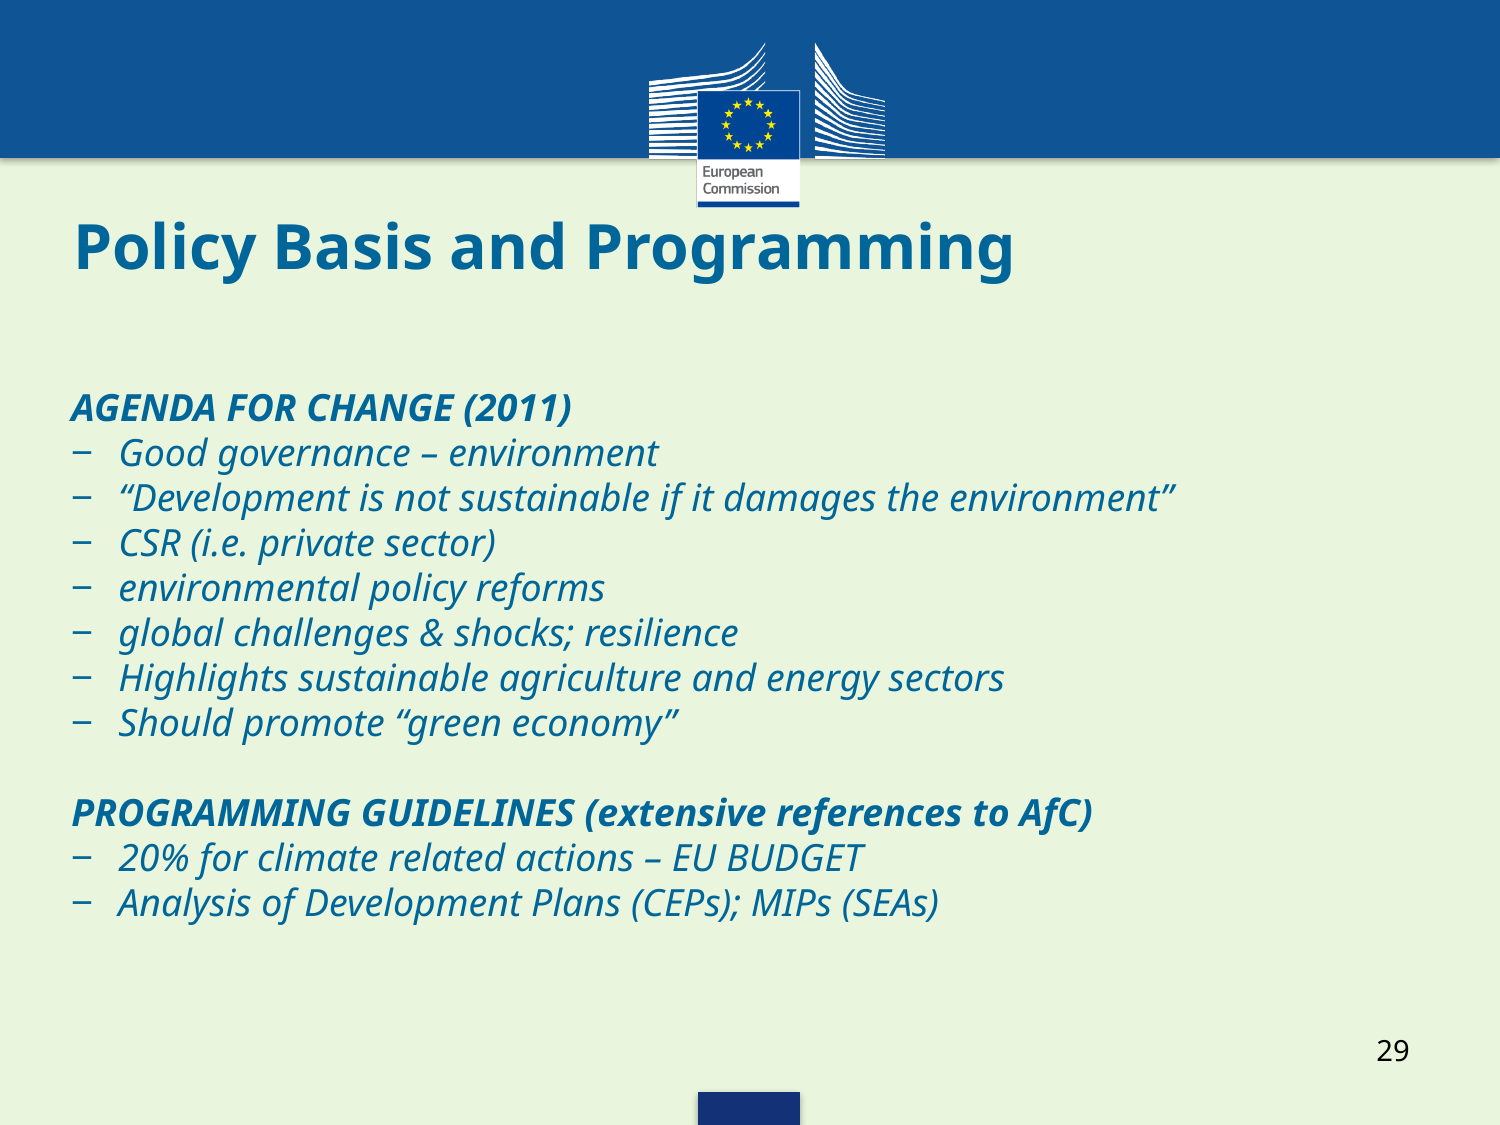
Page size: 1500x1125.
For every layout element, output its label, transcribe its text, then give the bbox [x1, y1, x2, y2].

picture [649, 42, 885, 200]
text_box AGENDA FOR CHANGE (2011) Good governance – environment “Development is not sustainable if it damages the environment” CSR (i.e. private sector) environmental policy reforms global challenges & shocks; resilience Highlights sustainable agriculture and energy sectors Should promote “green economy” PROGRAMMING GUIDELINES (extensive references to AfC) 20% for climate related actions – EU BUDGET Analysis of Development Plans (CEPs); MIPs (SEAs) [0, 377, 1500, 932]
slide_number 29 [1074, 1024, 1426, 1103]
text_box Policy Basis and Programming [0, 200, 1500, 290]
